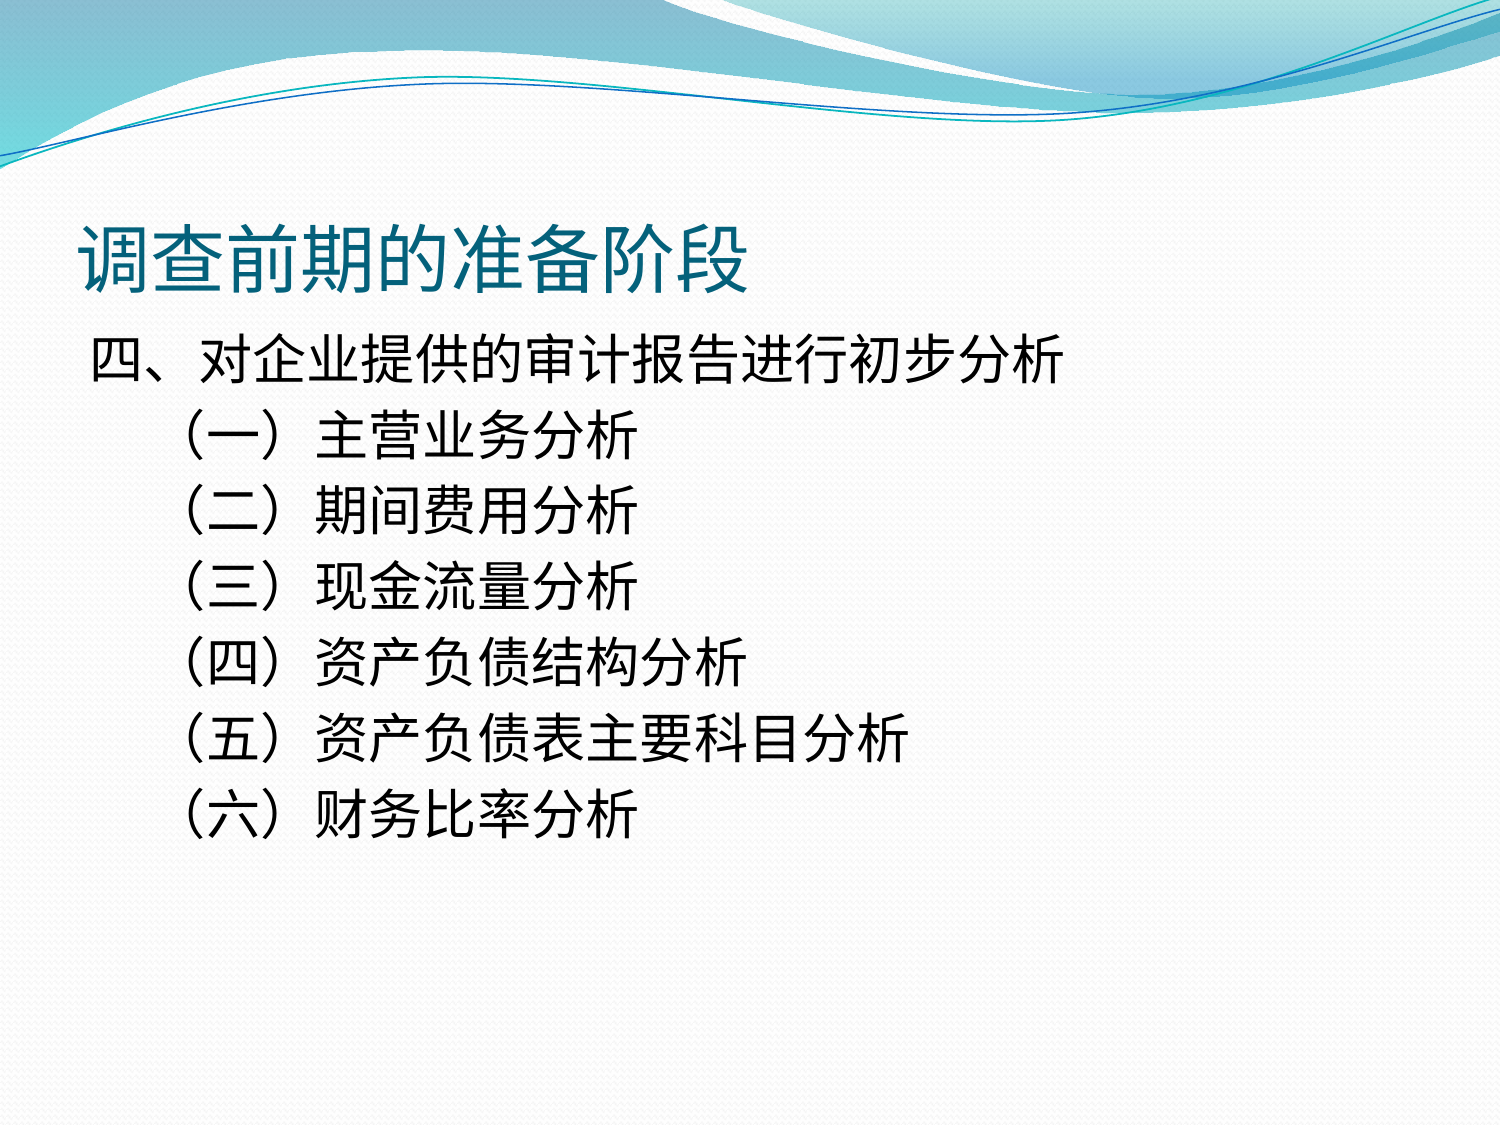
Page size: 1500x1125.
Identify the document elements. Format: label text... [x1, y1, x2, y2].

title 调查前期的准备阶段 [75, 115, 1425, 303]
list 四、对企业提供的审计报告进行初步分析 （一）主营业务分析 （二）期间费用分析 （三）现金流量分析 （四）资产负债结构分析 （五）资产负债表主要科目分析 （六）财务比率分析 [75, 317, 1425, 1038]
